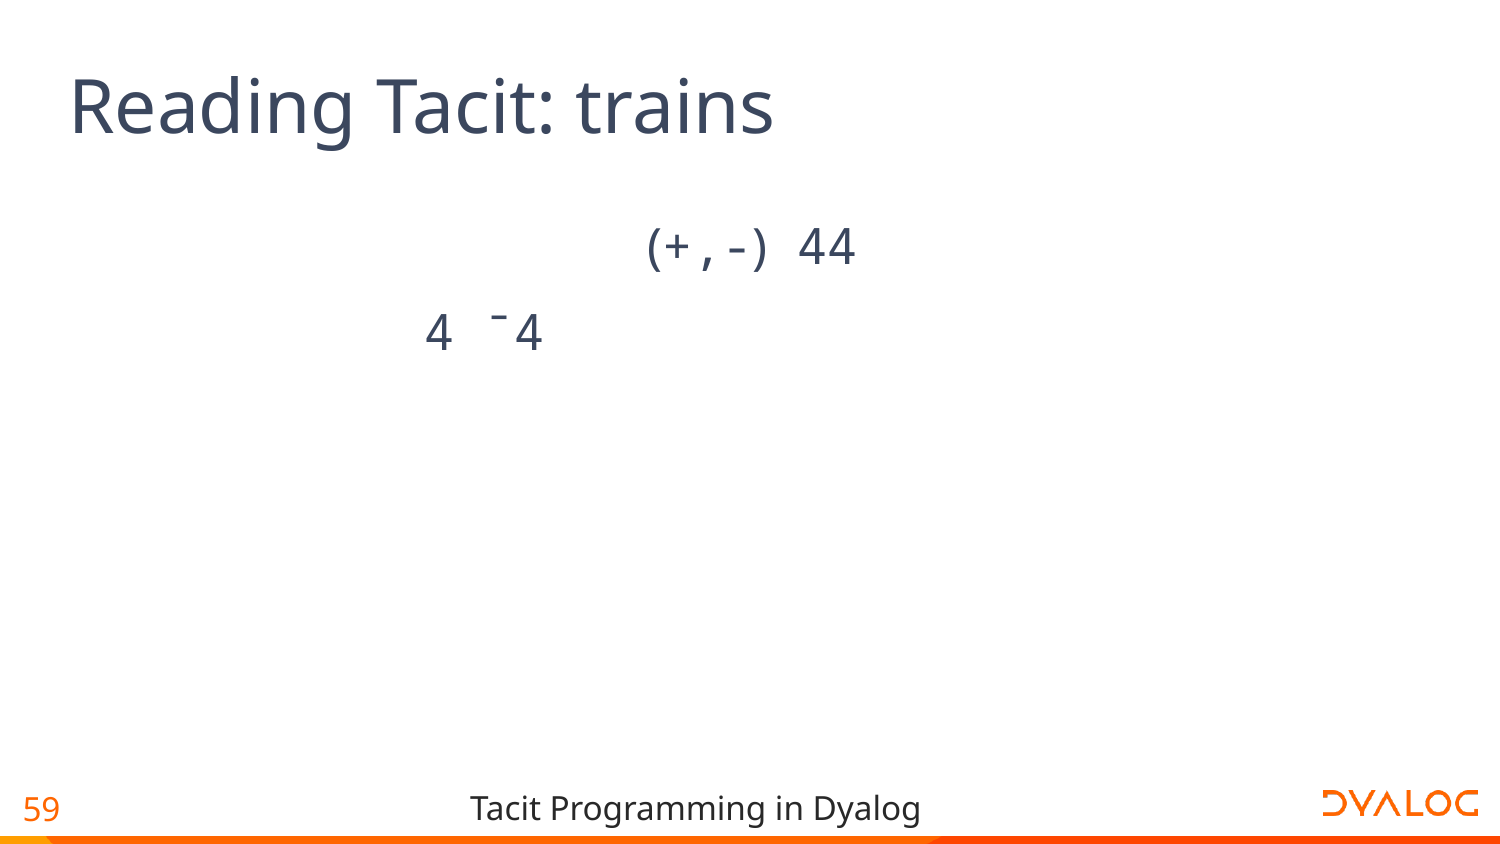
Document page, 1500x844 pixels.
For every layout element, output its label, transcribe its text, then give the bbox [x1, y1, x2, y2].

list (+,-) 44 4 ¯4 . [53, 207, 1453, 740]
picture [0, 836, 1500, 844]
title Reading Tacit: trains [53, 43, 1121, 157]
picture [1323, 790, 1478, 816]
